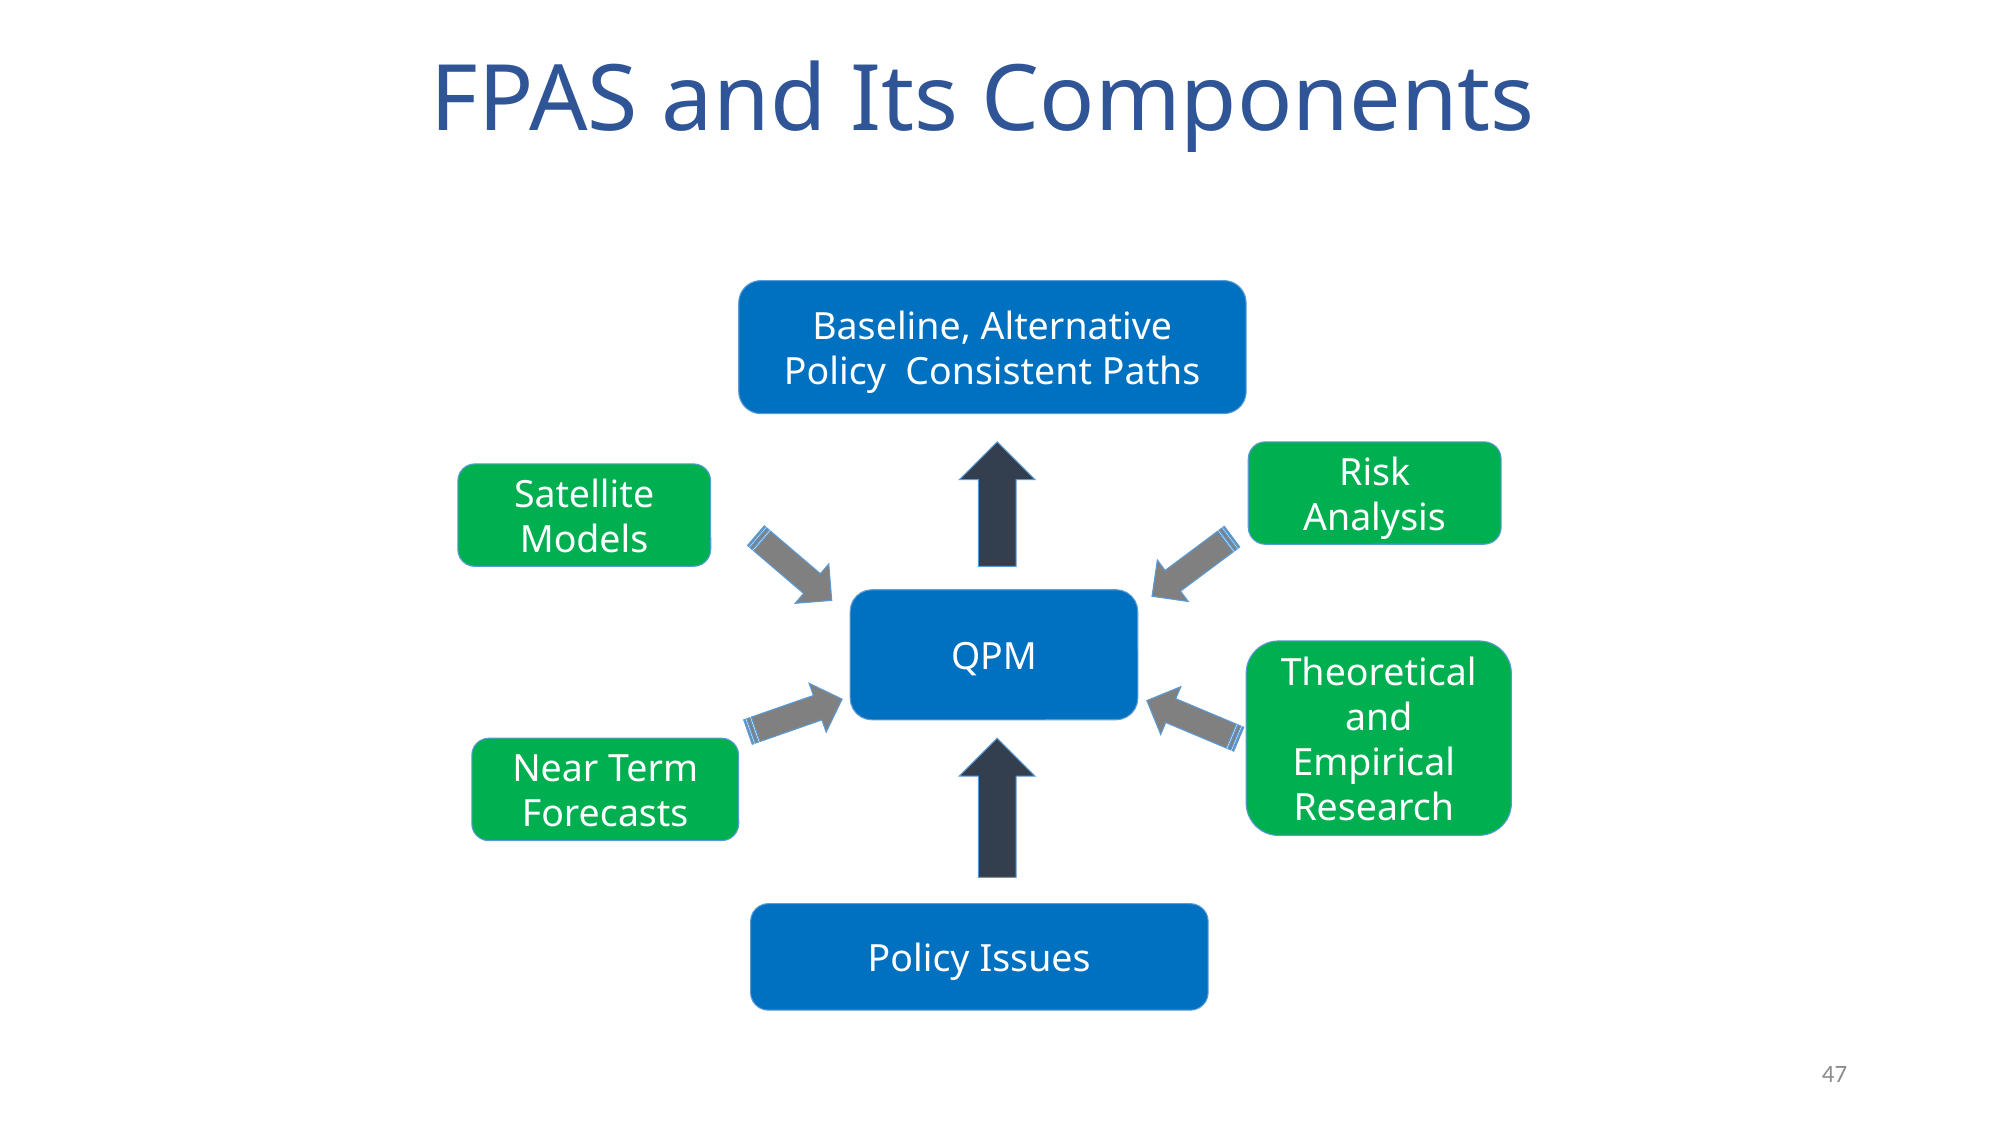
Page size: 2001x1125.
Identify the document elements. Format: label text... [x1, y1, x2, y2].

slide_number 47 [1412, 1042, 1863, 1103]
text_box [457, 280, 1512, 1011]
title FPAS and Its Components [281, 36, 1686, 166]
